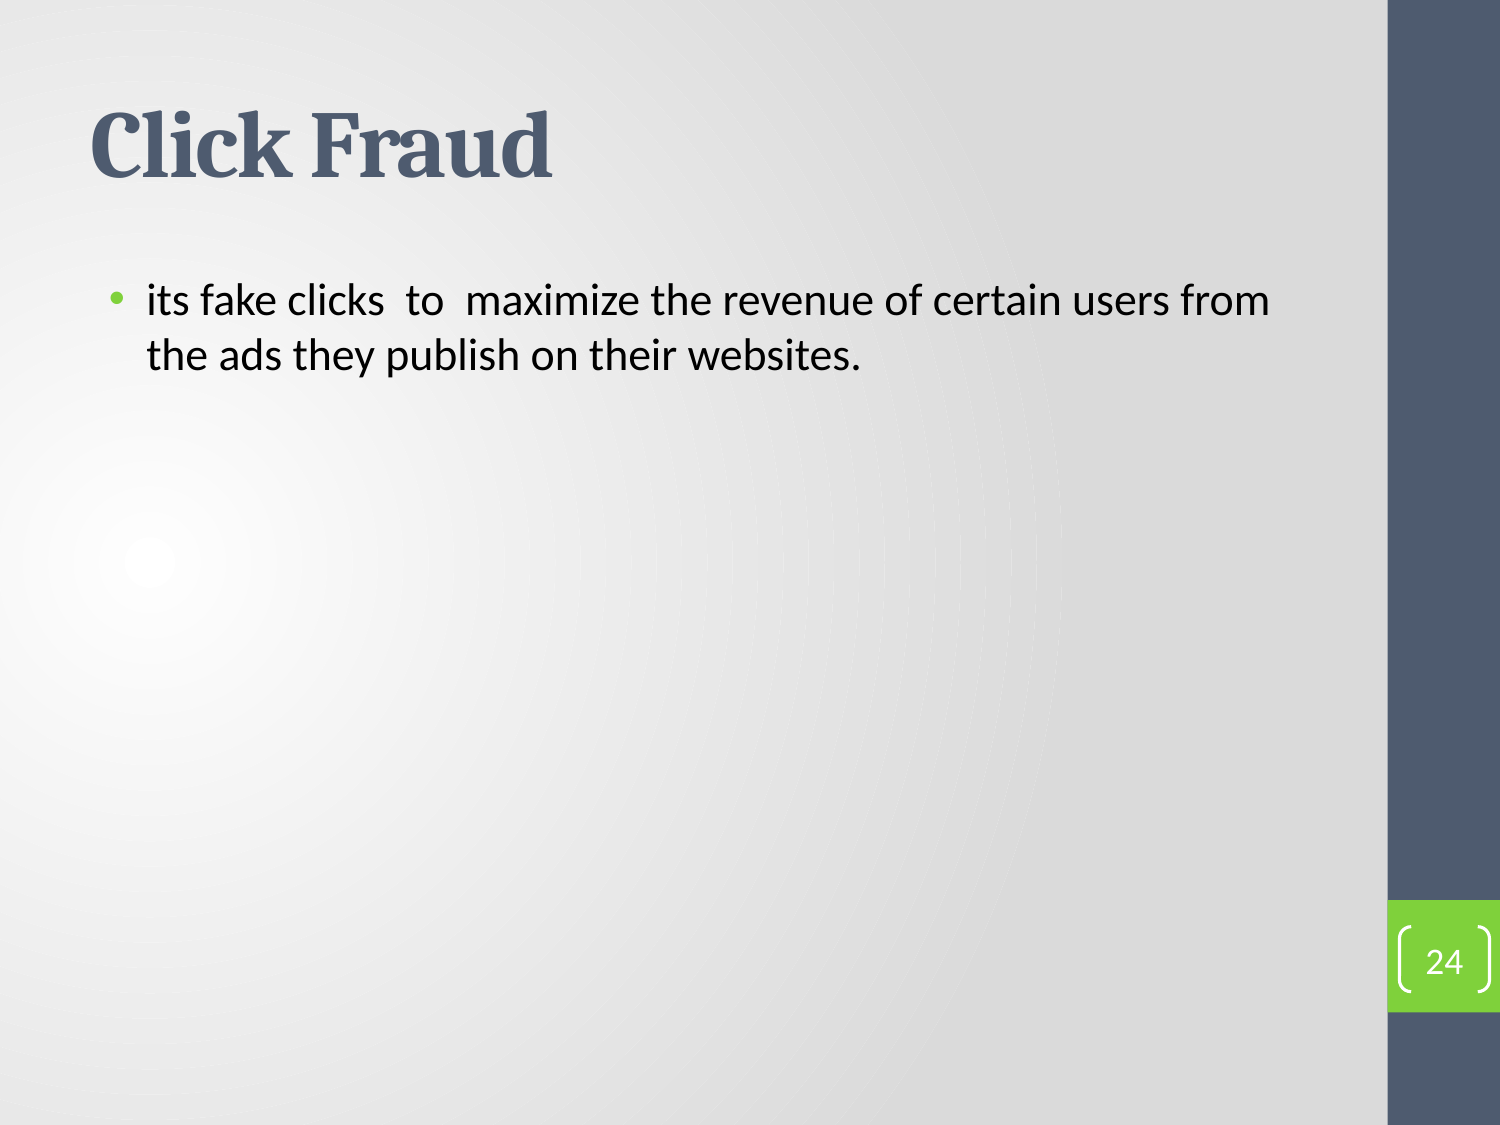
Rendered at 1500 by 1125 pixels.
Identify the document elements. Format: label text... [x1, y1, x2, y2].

slide_number 24 [1397, 925, 1492, 994]
list its fake clicks to maximize the revenue of certain users from the ads they publish on their websites. [75, 262, 1325, 1050]
title Click Fraud [75, 45, 1325, 233]
